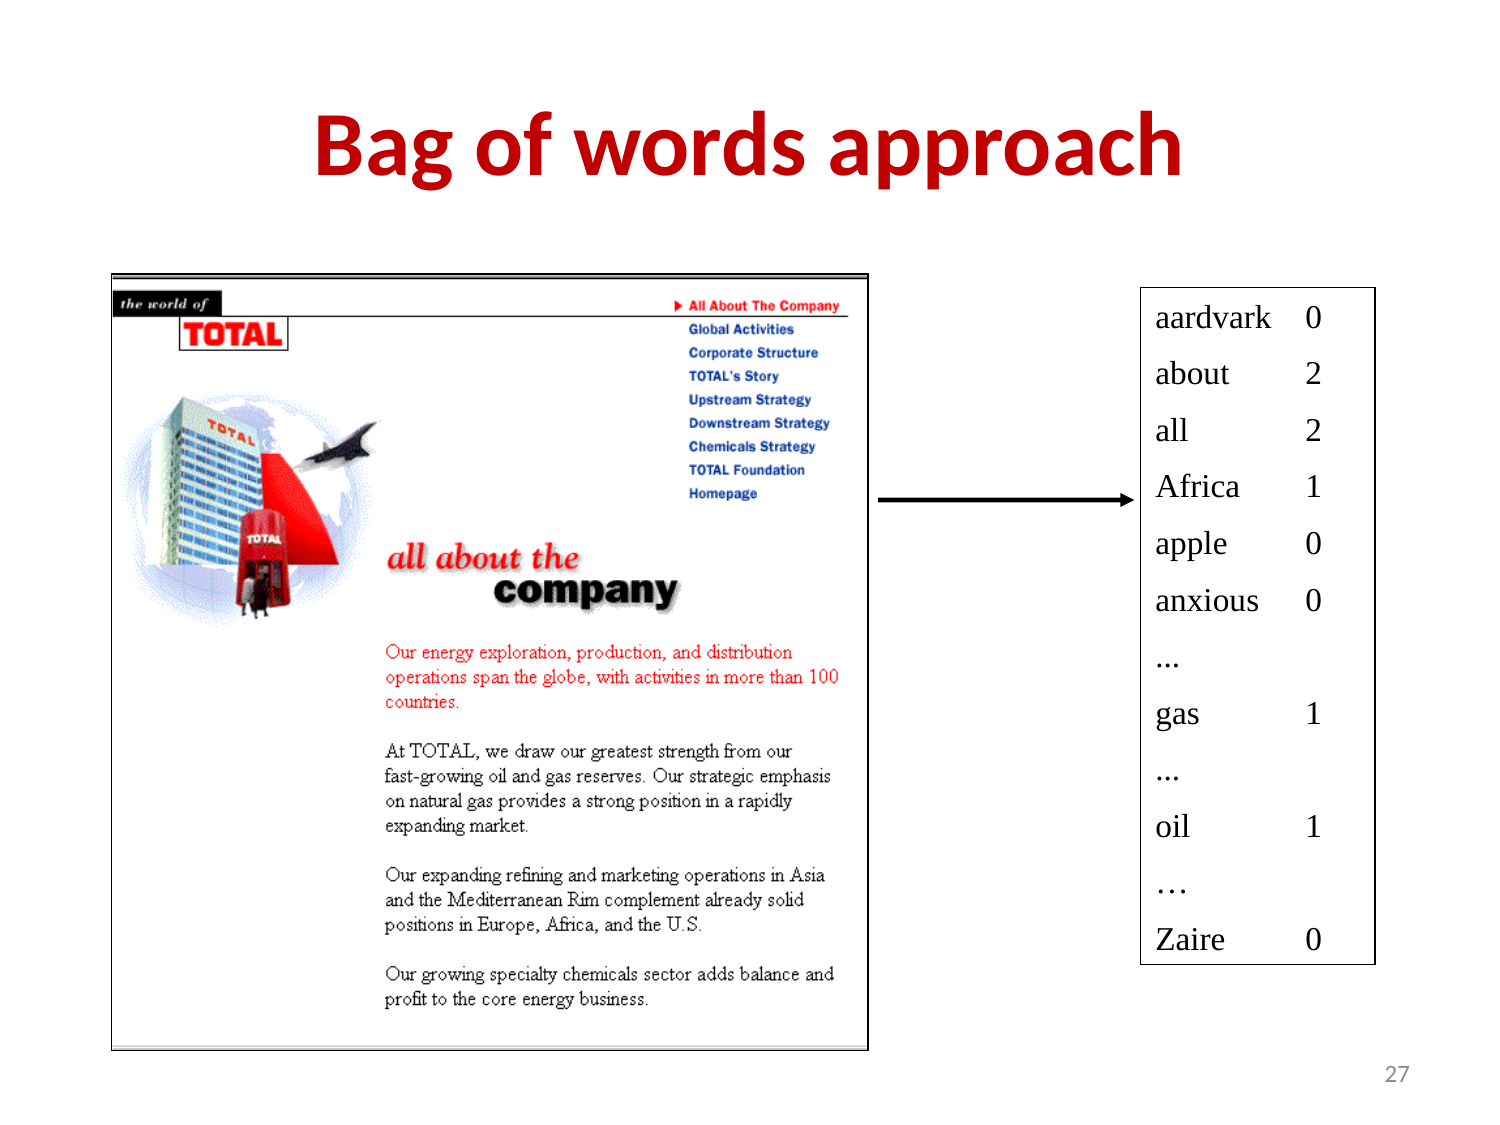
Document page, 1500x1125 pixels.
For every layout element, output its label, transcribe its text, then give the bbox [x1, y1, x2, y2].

slide_number 27 [1074, 1042, 1425, 1103]
text_box [878, 493, 1135, 507]
text_box aardvark 0 about 2 all 2 Africa 1 apple 0 anxious 0 ... gas 1 ... oil 1 … Zaire 0 [1140, 287, 1375, 965]
picture [112, 274, 868, 1051]
title Bag of words approach [75, 45, 1425, 233]
